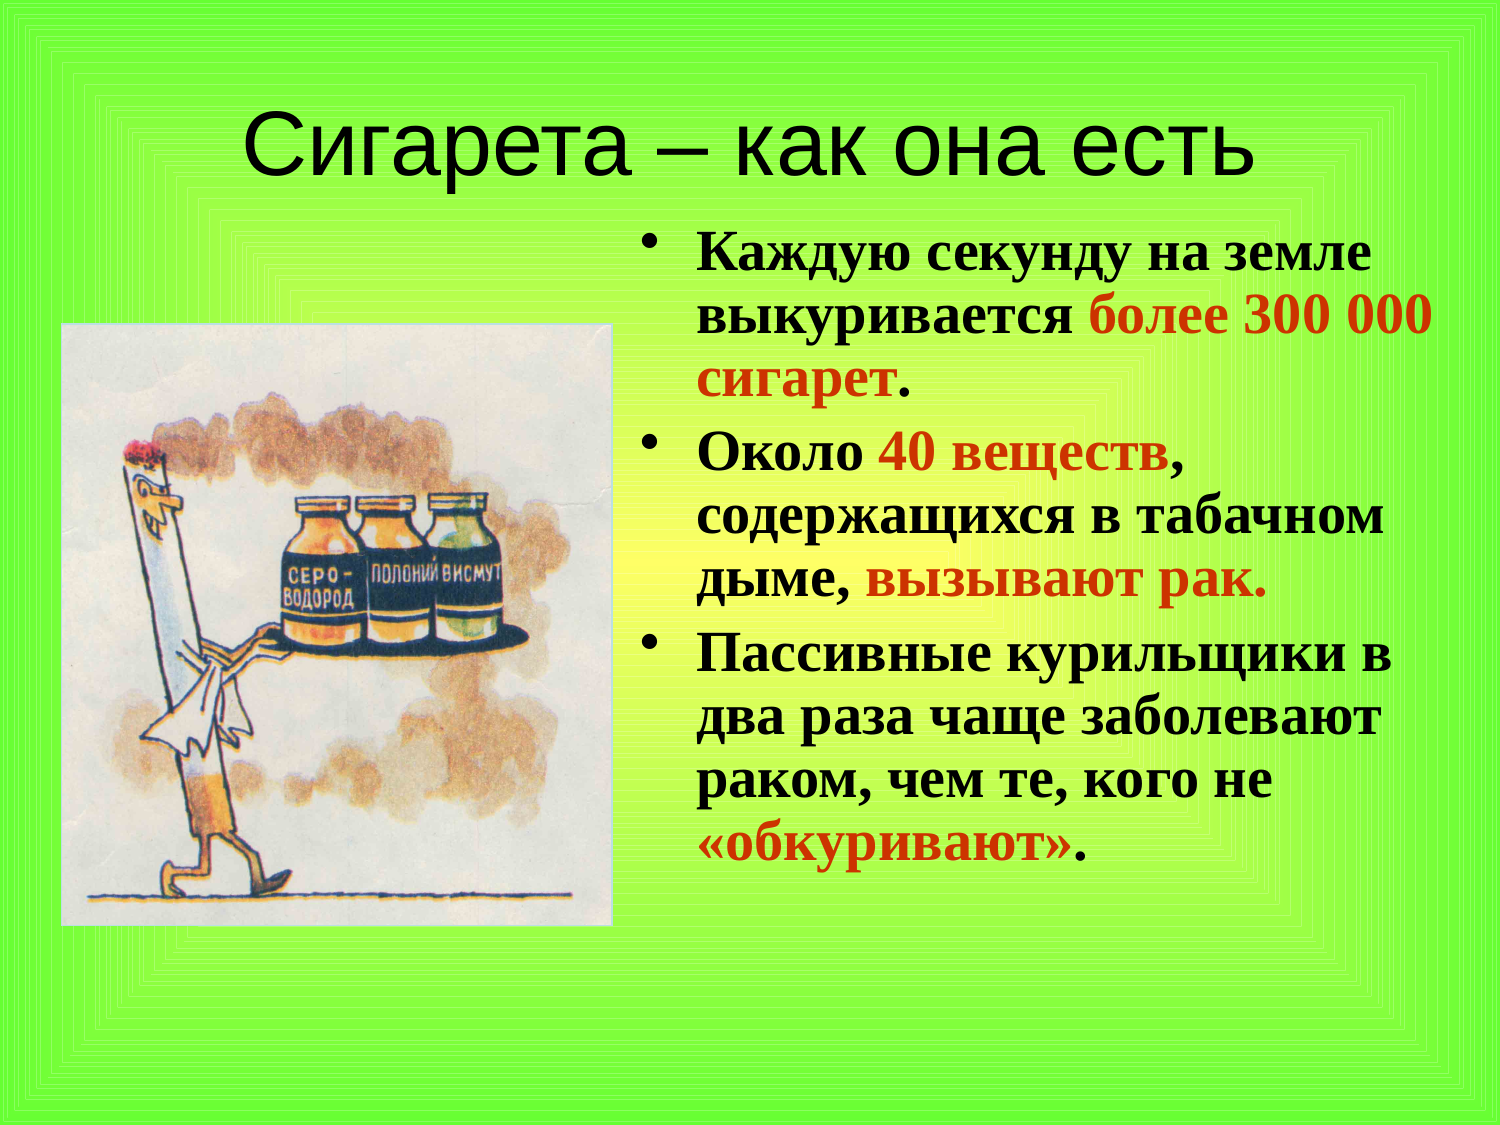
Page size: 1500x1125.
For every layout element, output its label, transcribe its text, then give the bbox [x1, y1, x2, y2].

picture [62, 324, 612, 926]
title Сигарета – как она есть [75, 45, 1425, 233]
list Каждую секунду на земле выкуривается более 300 000 сигарет. Около 40 веществ, содержащихся в табачном дыме, вызывают рак. Пассивные курильщики в два раза чаще заболевают раком, чем те, кого не «обкуривают». [624, 212, 1450, 1013]
